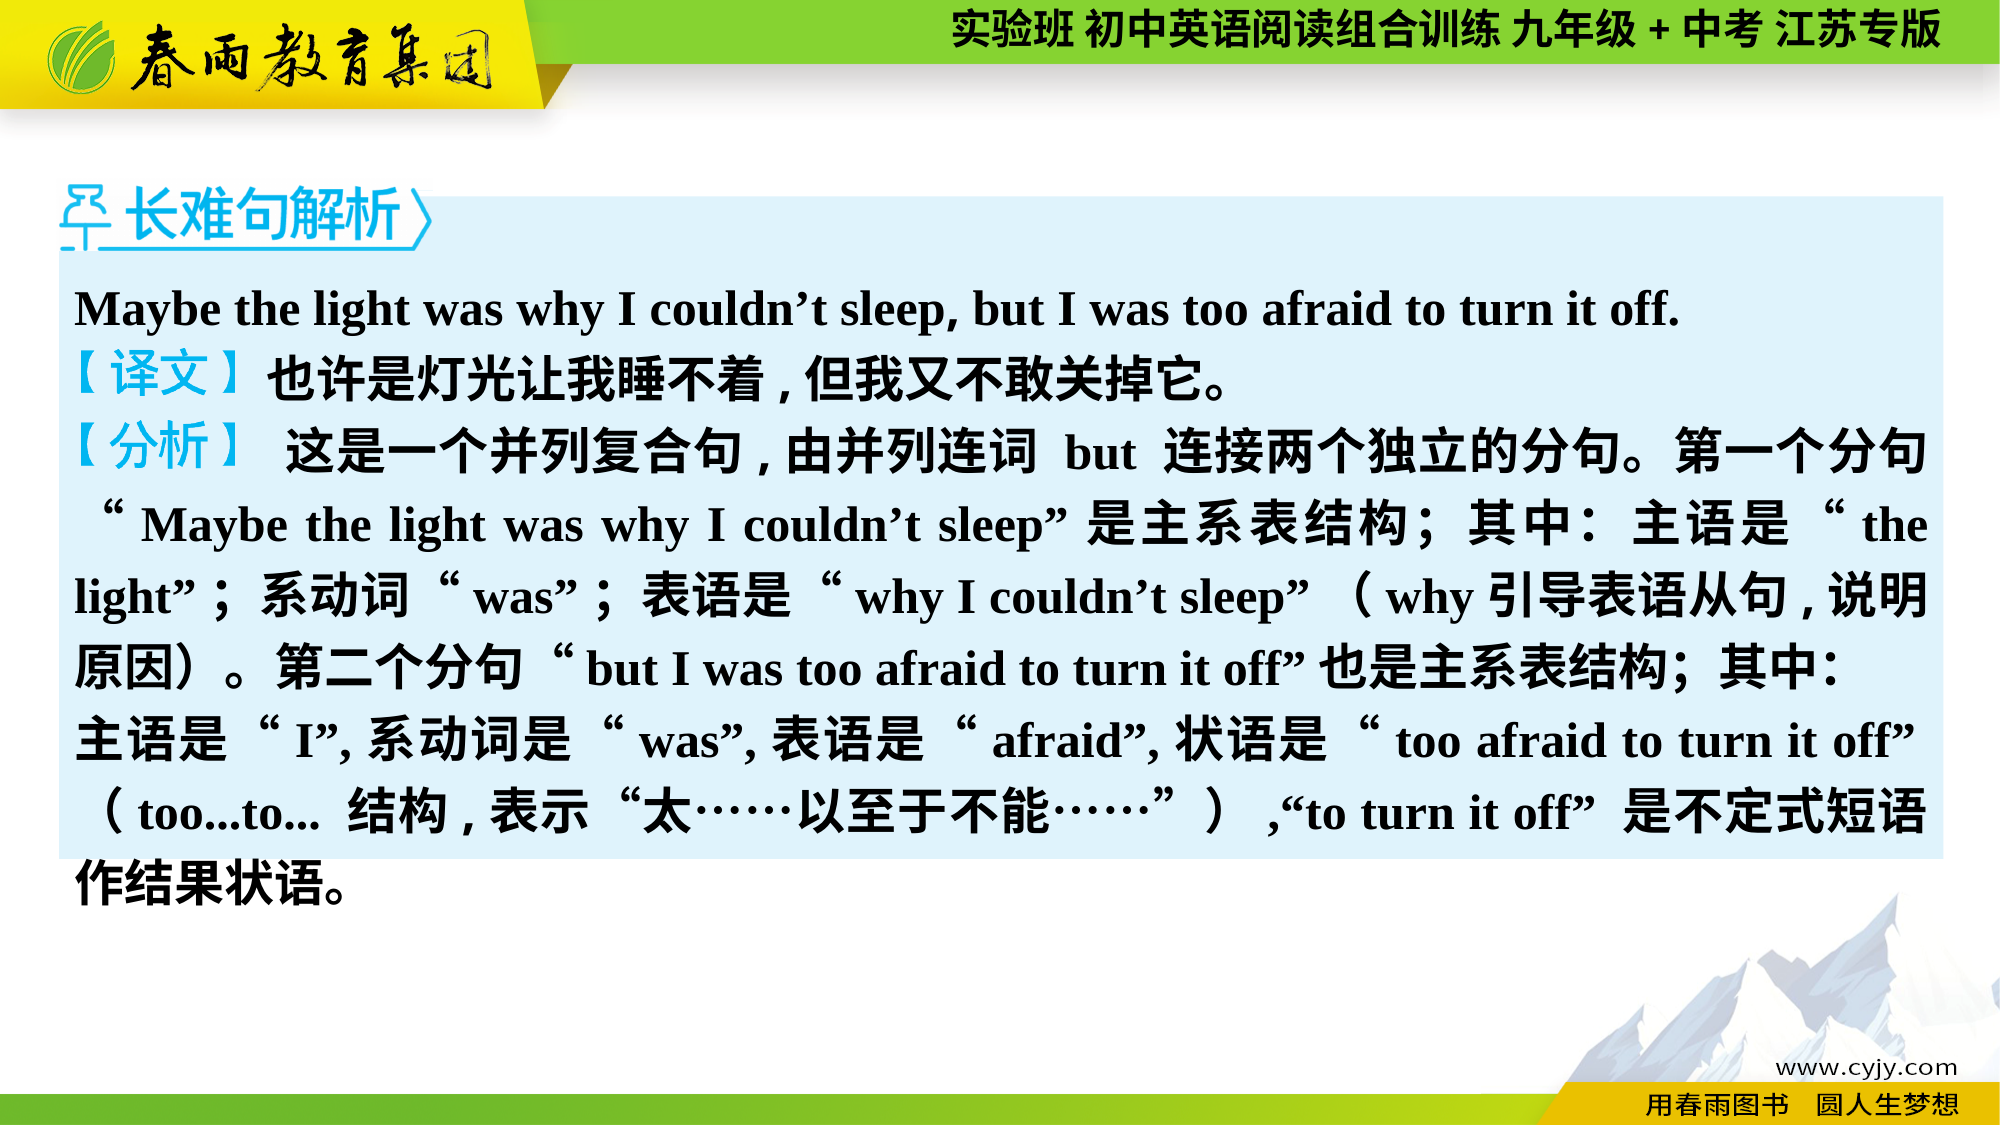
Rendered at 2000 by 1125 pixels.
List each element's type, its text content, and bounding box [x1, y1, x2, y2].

picture [0, 0, 2000, 1125]
list Maybe the light was why I couldn’t sleep, but I was too afraid to turn it off. 也许是灯光让我睡不着,但我又不敢关掉它。 这是一个并列复合句,由并列连词 but 连接两个独立的分句。第一个分句“Maybe the light was why I couldn’t sleep”是主系表结构；其中：主语是“the light”；系动词“was”；表语是“why I couldn’t sleep”（why引导表语从句,说明原因）。第二个分句“but I was too afraid to turn it off”也是主系表结构；其中： 主语是“I”,系动词是“was”,表语是“afraid”,状语是“too afraid to turn it off”（too...to... 结构,表示“太……以至于不能……”）,“to turn it off” 是不定式短语作结果状语。 [59, 196, 1944, 859]
